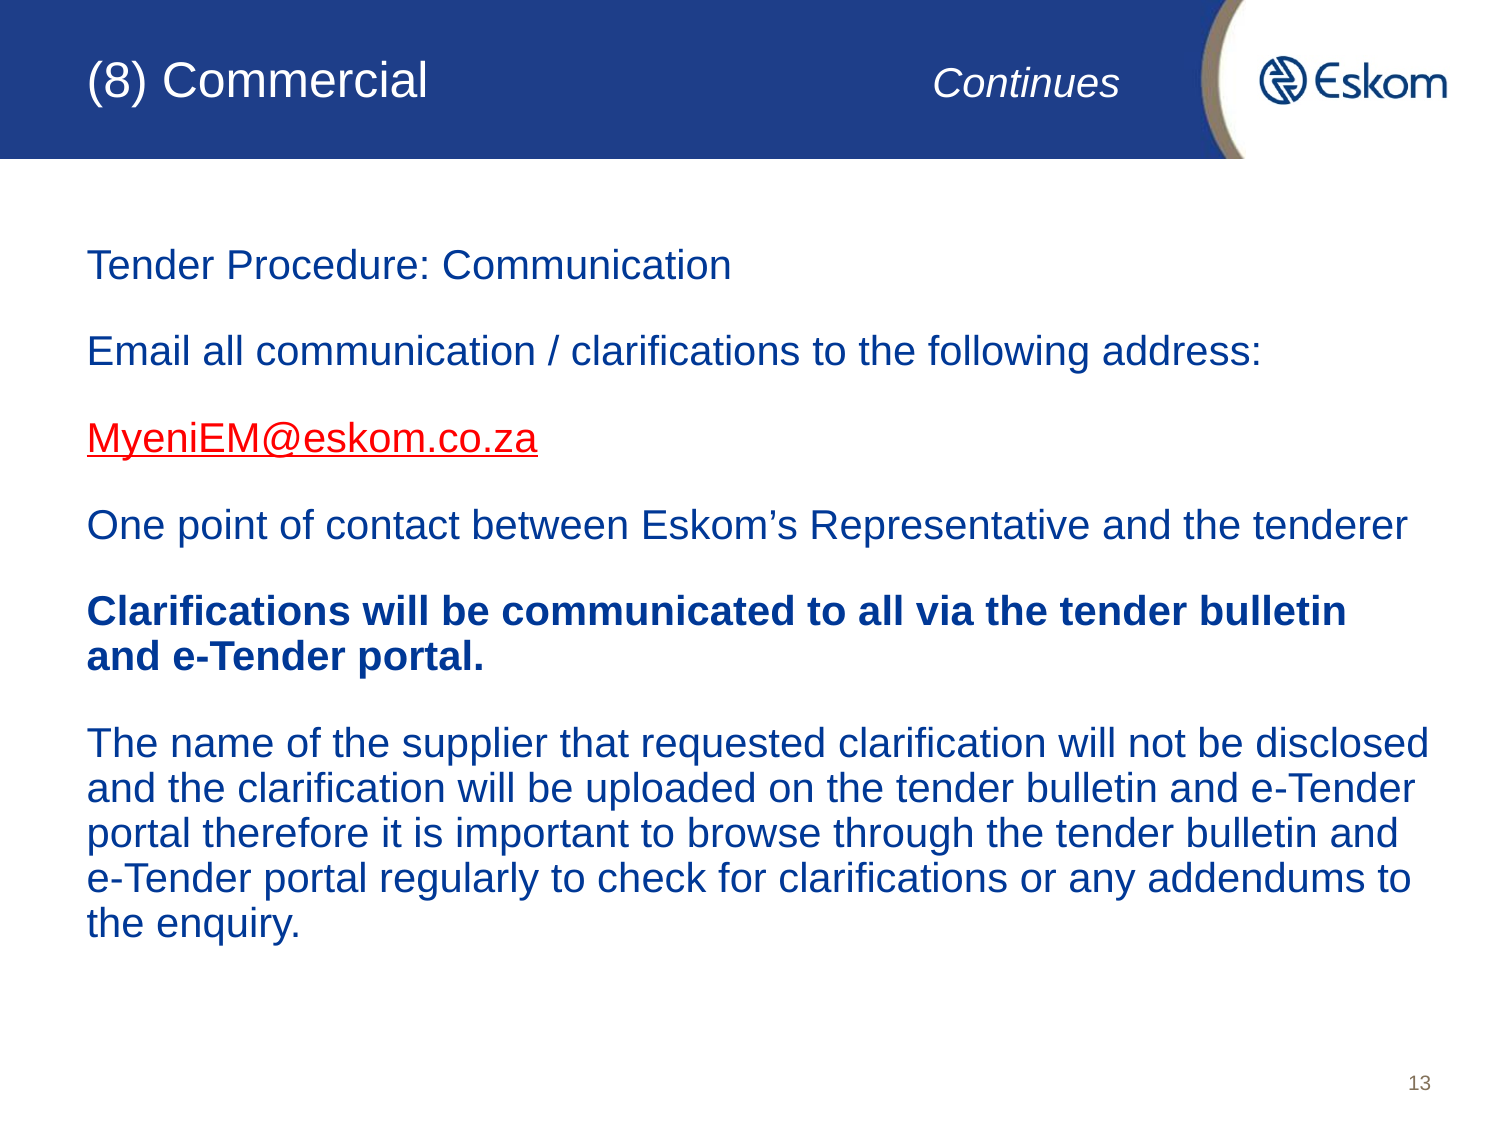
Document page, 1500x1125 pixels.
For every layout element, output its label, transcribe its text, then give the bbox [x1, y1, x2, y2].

title (8) Commercial Continues [71, 27, 1142, 137]
slide_number 13 [1175, 1058, 1447, 1103]
picture [0, 0, 1246, 159]
list Tender Procedure: Communication Email all communication / clarifications to the following address: MyeniEM@eskom.co.za One point of contact between Eskom’s Representative and the tenderer Clarifications will be communicated to all via the tender bulletin and e-Tender portal. The name of the supplier that requested clarification will not be disclosed and the clarification will be uploaded on the tender bulletin and e-Tender portal therefore it is important to browse through the tender bulletin and e-Tender portal regularly to check for clarifications or any addendums to the enquiry. [71, 235, 1447, 1064]
picture [1257, 55, 1450, 105]
